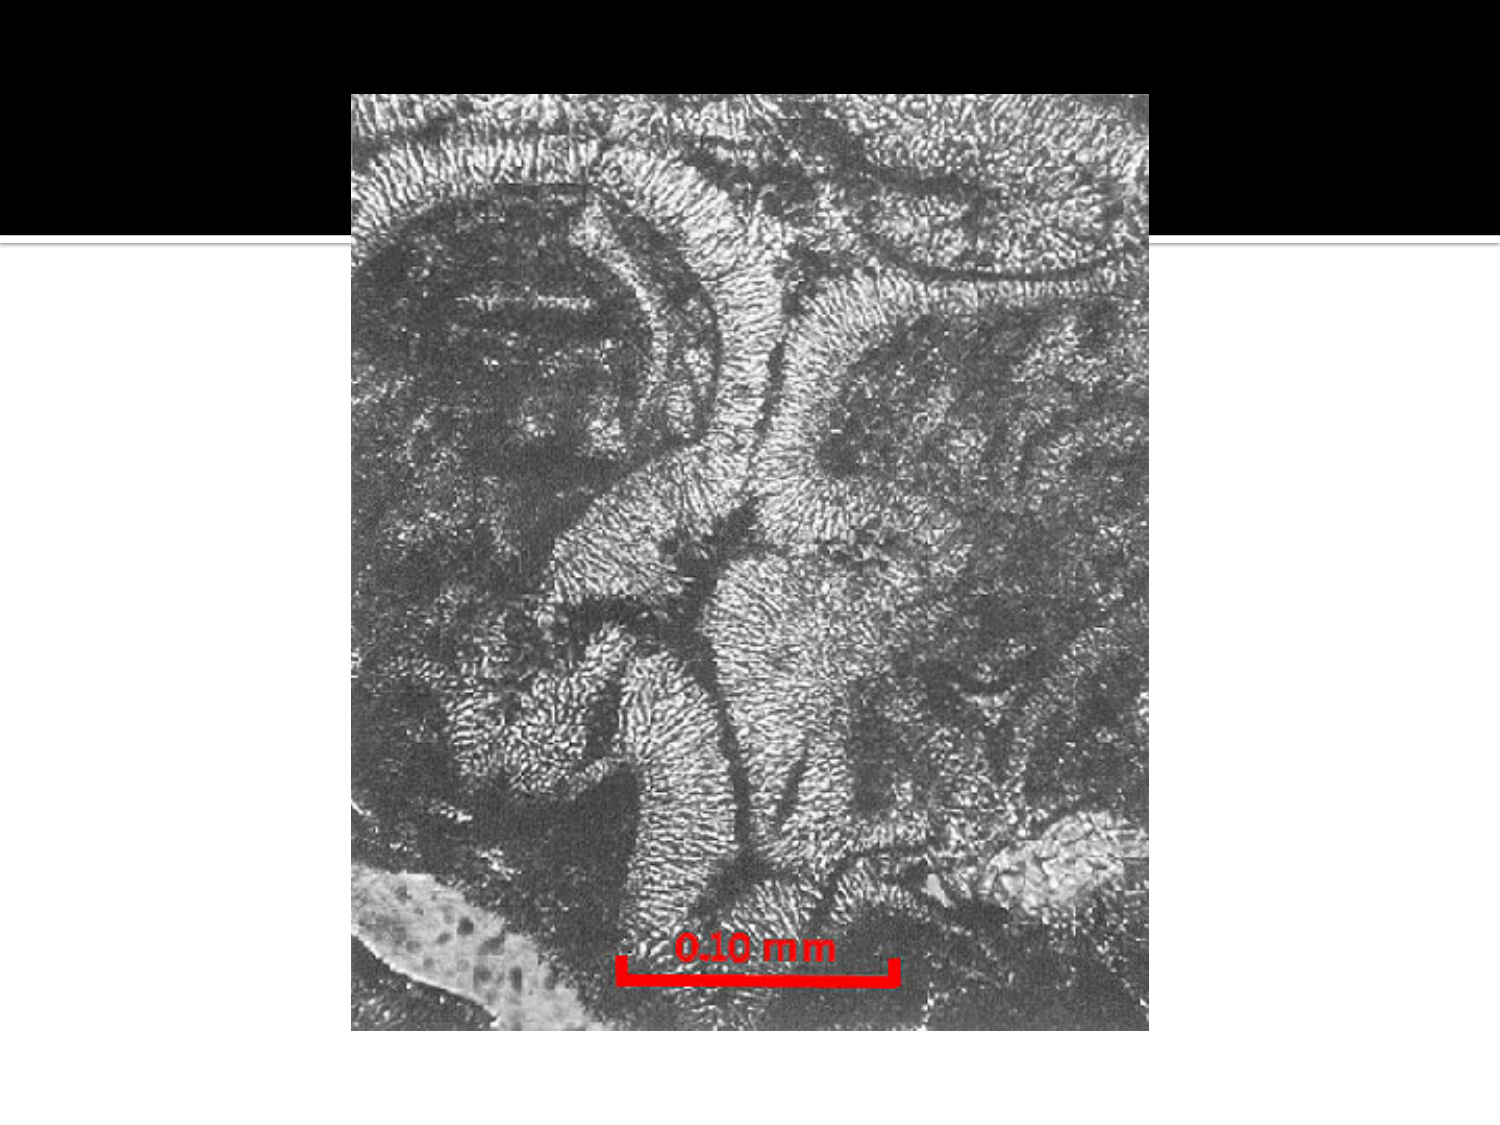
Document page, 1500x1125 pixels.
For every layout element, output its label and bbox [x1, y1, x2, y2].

picture [350, 94, 1149, 1031]
